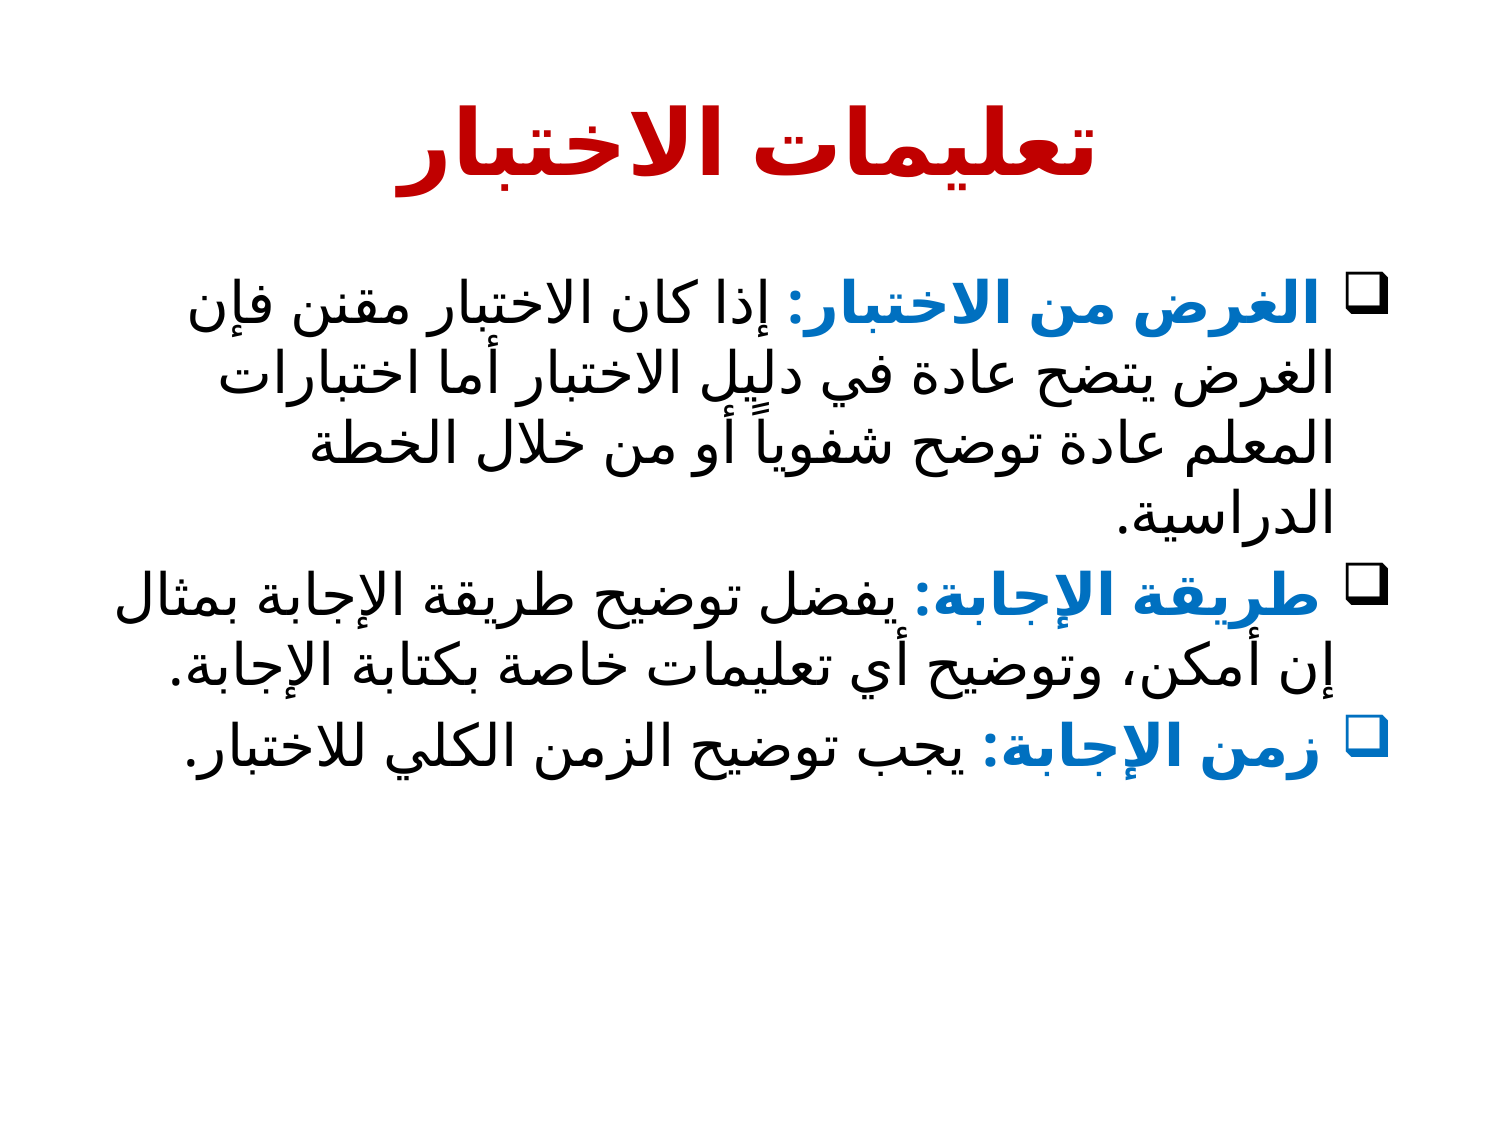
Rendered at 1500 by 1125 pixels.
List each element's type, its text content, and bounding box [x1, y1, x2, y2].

list الغرض من الاختبار: إذا كان الاختبار مقنن فإن الغرض يتضح عادة في دليل الاختبار أما اختبارات المعلم عادة توضح شفوياً أو من خلال الخطة الدراسية. طريقة الإجابة: يفضل توضيح طريقة الإجابة بمثال إن أمكن، وتوضيح أي تعليمات خاصة بكتابة الإجابة. زمن الإجابة: يجب توضيح الزمن الكلي للاختبار. [58, 257, 1409, 915]
title تعليمات الاختبار [75, 45, 1425, 233]
